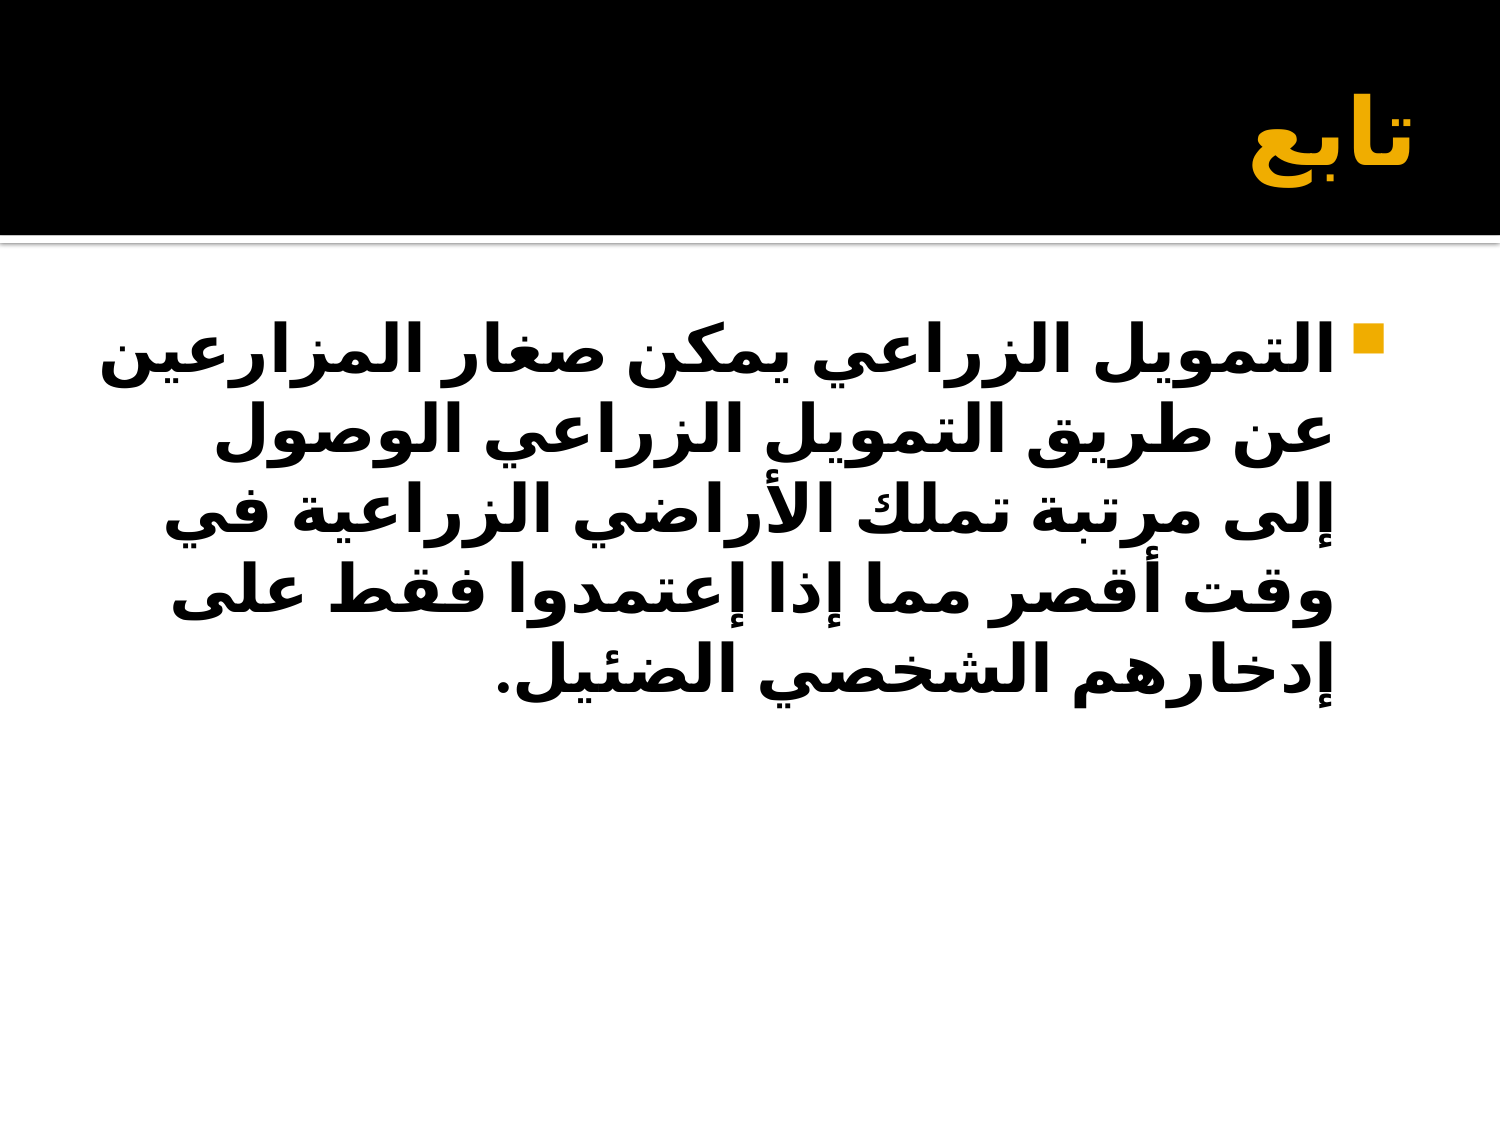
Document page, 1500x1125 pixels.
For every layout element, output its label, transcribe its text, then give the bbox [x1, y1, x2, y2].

list التمويل الزراعي يمكن صغار المزارعين عن طريق التمويل الزراعي الوصول إلى مرتبة تملك الأراضي الزراعية في وقت أقصر مما إذا إعتمدوا فقط على إدخارهم الشخصي الضئيل. [75, 291, 1425, 1050]
title تابع [75, 25, 1425, 231]
